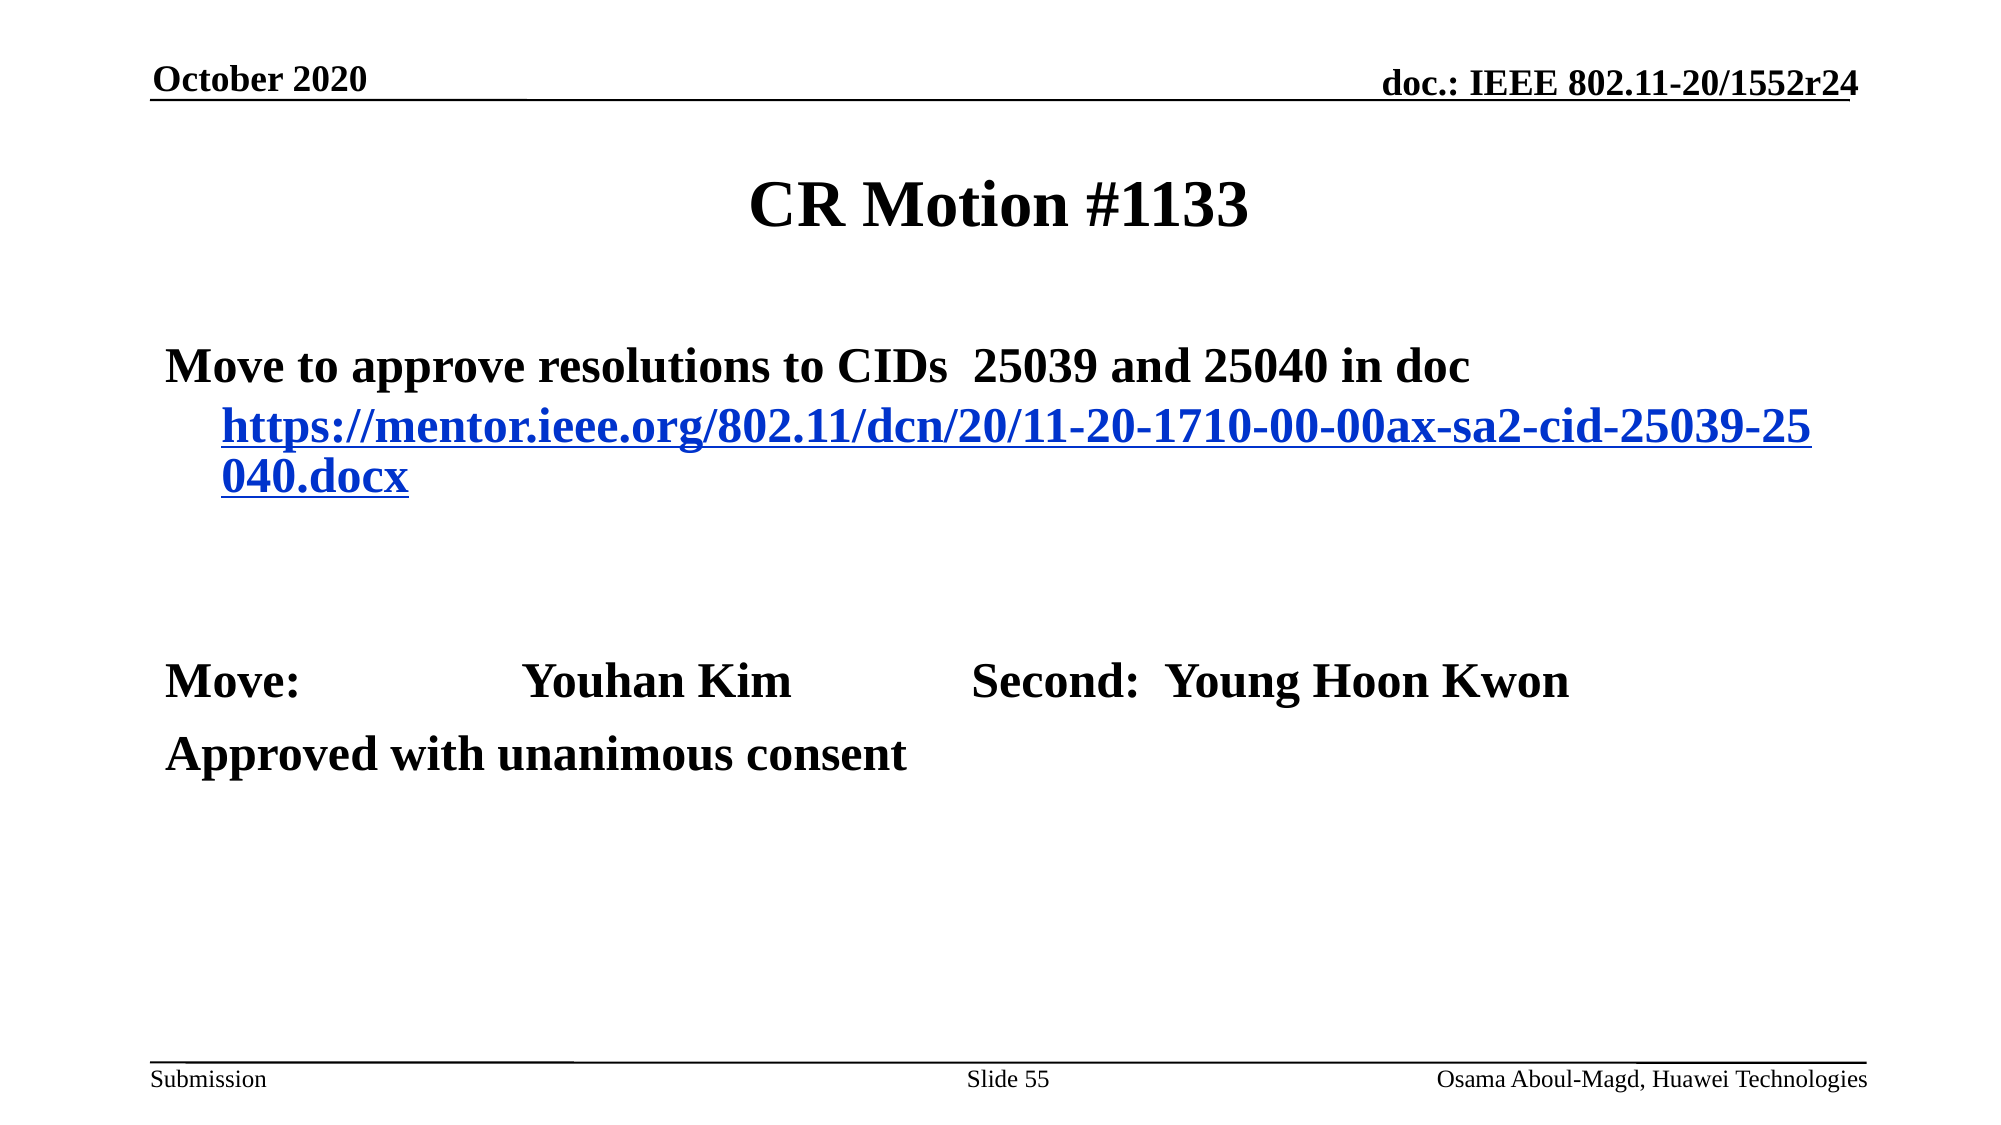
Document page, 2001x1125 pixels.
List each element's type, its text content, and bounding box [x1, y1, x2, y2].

footer Osama Aboul-Magd, Huawei Technologies [1171, 1061, 1869, 1093]
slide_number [152, 54, 563, 100]
title CR Motion #1133 [149, 112, 1850, 288]
list Move to approve resolutions to CIDs 25039 and 25040 in doc https://mentor.ieee.org/802.11/dcn/20/11-20-1710-00-00ax-sa2-cid-25039-25040.docx Move: Youhan Kim Second: Young Hoon Kwon Approved with unanimous consent [149, 324, 1850, 1000]
slide_number Slide 55 [950, 1061, 1067, 1123]
